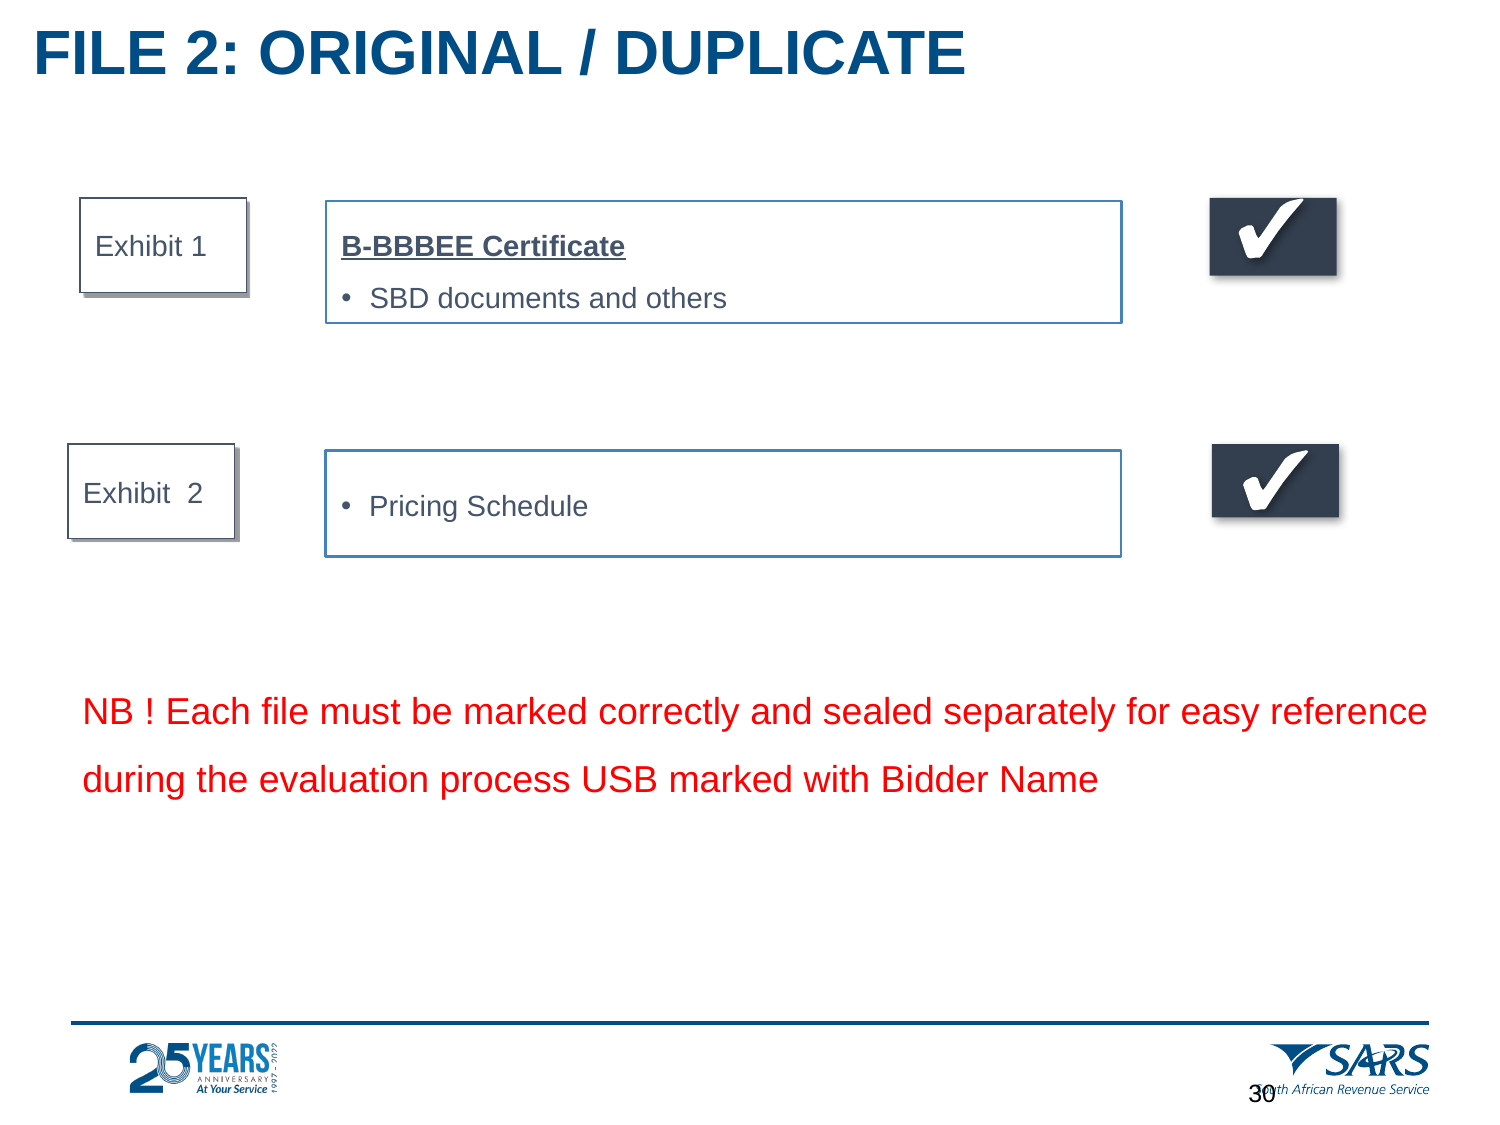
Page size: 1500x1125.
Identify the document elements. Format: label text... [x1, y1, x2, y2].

text_box Pricing Schedule [325, 450, 1122, 557]
text_box [1238, 198, 1304, 259]
text_box FILE 2: ORIGINAL / DUPLICATE [18, 12, 1500, 101]
text_box NB ! Each file must be marked correctly and sealed separately for easy reference during the evaluation process USB marked with Bidder Name [51, 657, 1453, 807]
text_box Exhibit 2 [68, 444, 235, 539]
slide_number 29 [1191, 1076, 1333, 1108]
text_box Exhibit 1 [79, 197, 247, 293]
text_box [1209, 197, 1337, 276]
text_box [1243, 450, 1308, 511]
text_box [1211, 444, 1339, 518]
text_box B-BBBEE Certificate SBD documents and others [325, 201, 1122, 324]
